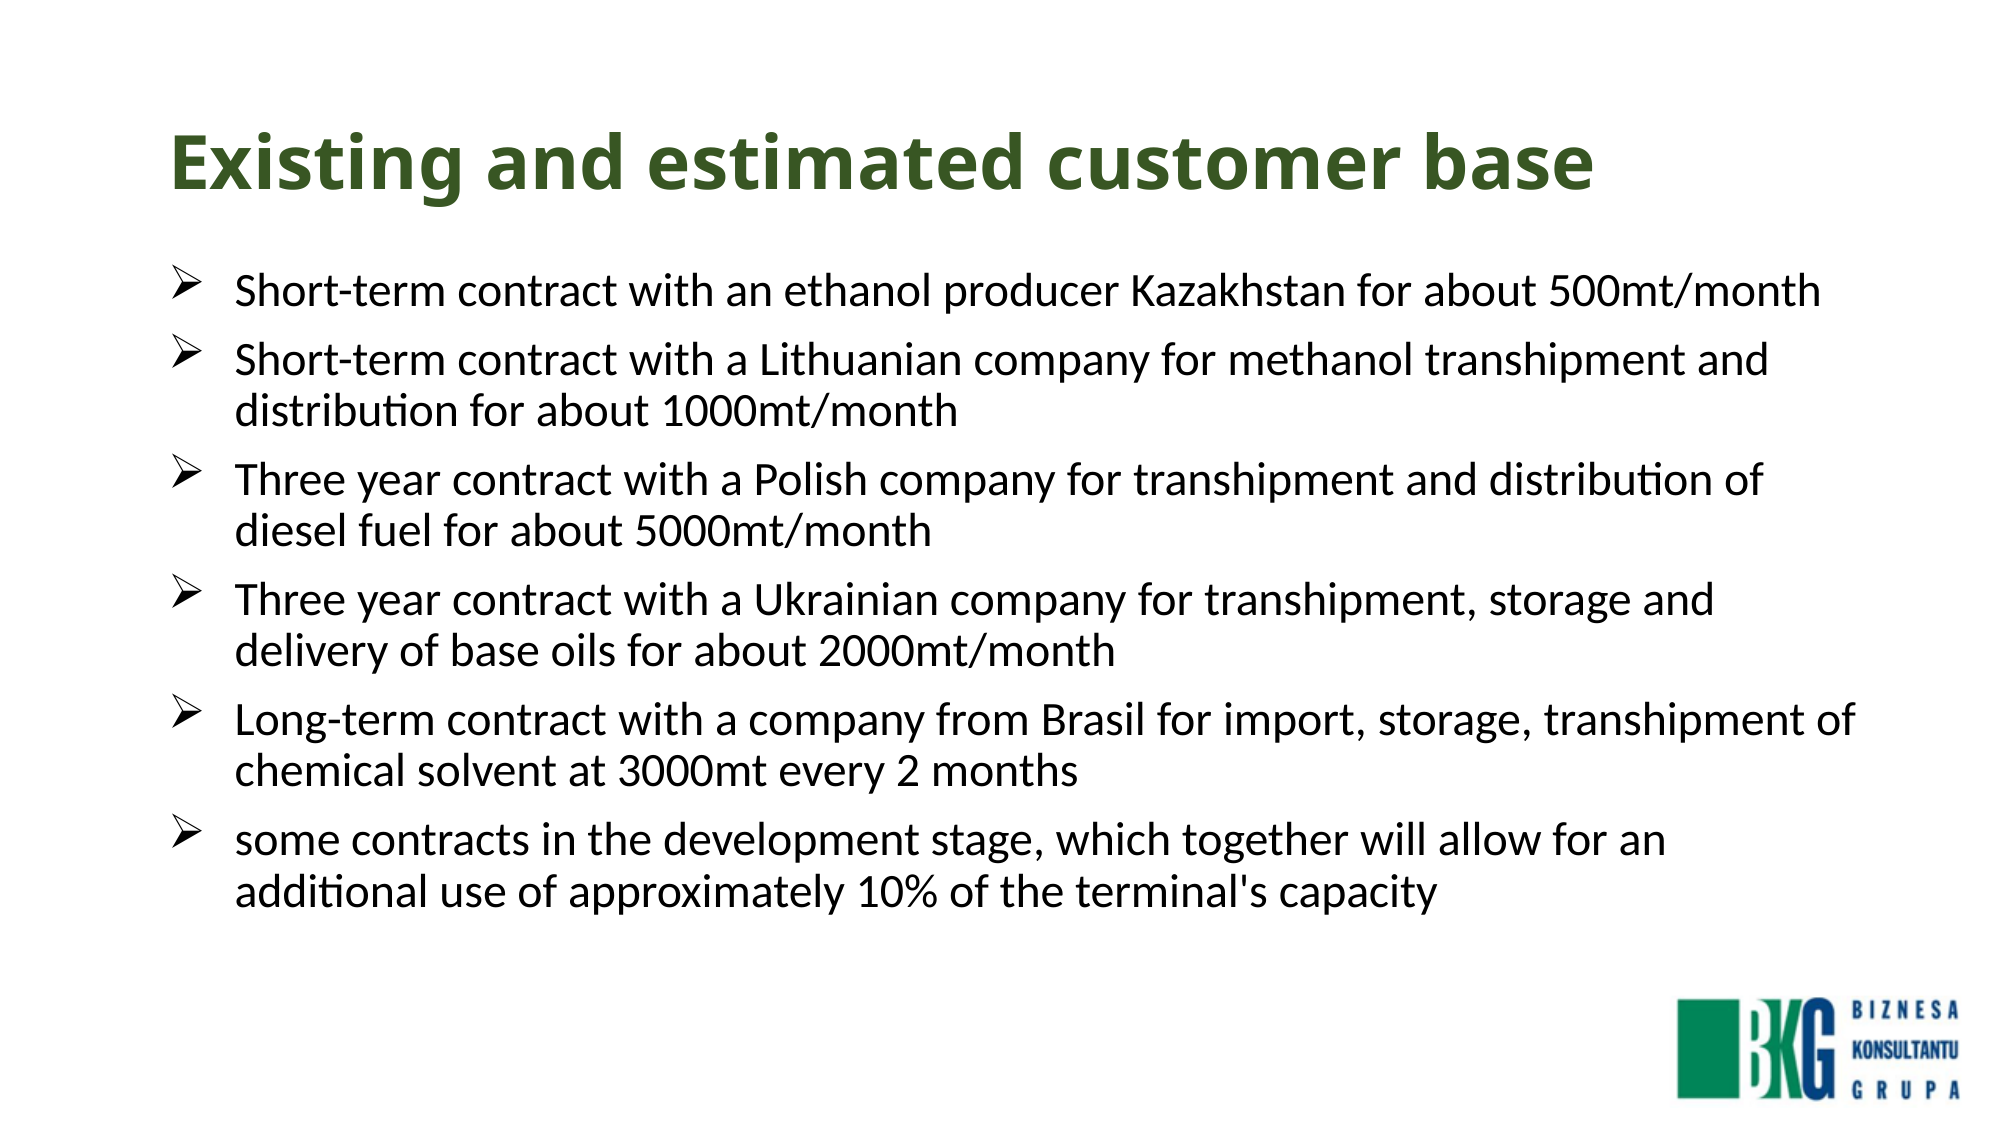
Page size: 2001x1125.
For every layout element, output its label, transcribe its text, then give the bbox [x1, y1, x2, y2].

picture [1667, 993, 1966, 1108]
list Short-term contract with an ethanol producer Kazakhstan for about 500mt/month Short-term contract with a Lithuanian company for methanol transhipment and distribution for about 1000mt/month Three year contract with a Polish company for transhipment and distribution of diesel fuel for about 5000mt/month Three year contract with a Ukrainian company for transhipment, storage and delivery of base oils for about 2000mt/month Long-term contract with a company from Brasil for import, storage, transhipment of chemical solvent at 3000mt every 2 months some contracts in the development stage, which together will allow for an additional use of approximately 10% of the terminal's capacity [153, 258, 1879, 972]
title Existing and estimated customer base [153, 56, 1879, 258]
